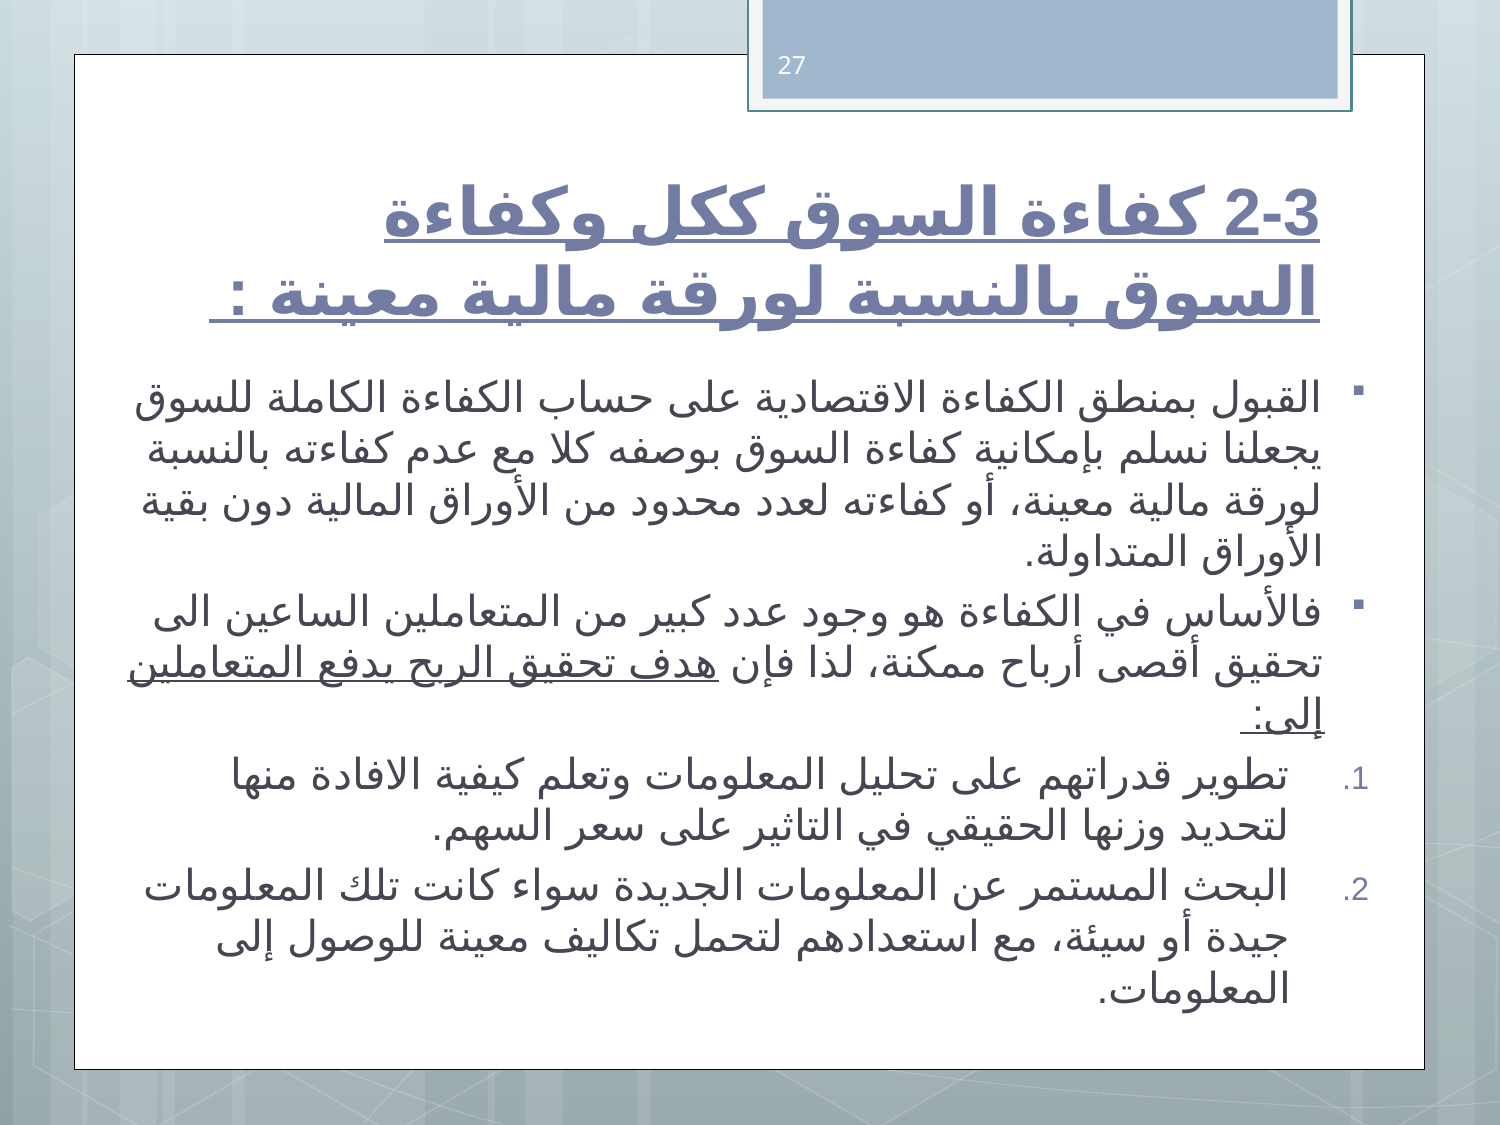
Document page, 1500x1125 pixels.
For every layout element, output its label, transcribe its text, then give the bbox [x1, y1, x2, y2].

list القبول بمنطق الكفاءة الاقتصادية على حساب الكفاءة الكاملة للسوق يجعلنا نسلم بإمكانية كفاءة السوق بوصفه كلا مع عدم كفاءته بالنسبة لورقة مالية معينة، أو كفاءته لعدد محدود من الأوراق المالية دون بقية الأوراق المتداولة. فالأساس في الكفاءة هو وجود عدد كبير من المتعاملين الساعين الى تحقيق أقصى أرباح ممكنة، لذا فإن هدف تحقيق الربح يدفع المتعاملين إلى: تطوير قدراتهم على تحليل المعلومات وتعلم كيفية الافادة منها لتحديد وزنها الحقيقي في التاثير على سعر السهم. البحث المستمر عن المعلومات الجديدة سواء كانت تلك المعلومات جيدة أو سيئة، مع استعدادهم لتحمل تكاليف معينة للوصول إلى المعلومات. [100, 361, 1388, 1024]
slide_number 27 [762, 36, 982, 97]
title 2-3 كفاءة السوق ككل وكفاءة السوق بالنسبة لورقة مالية معينة : [147, 149, 1336, 337]
